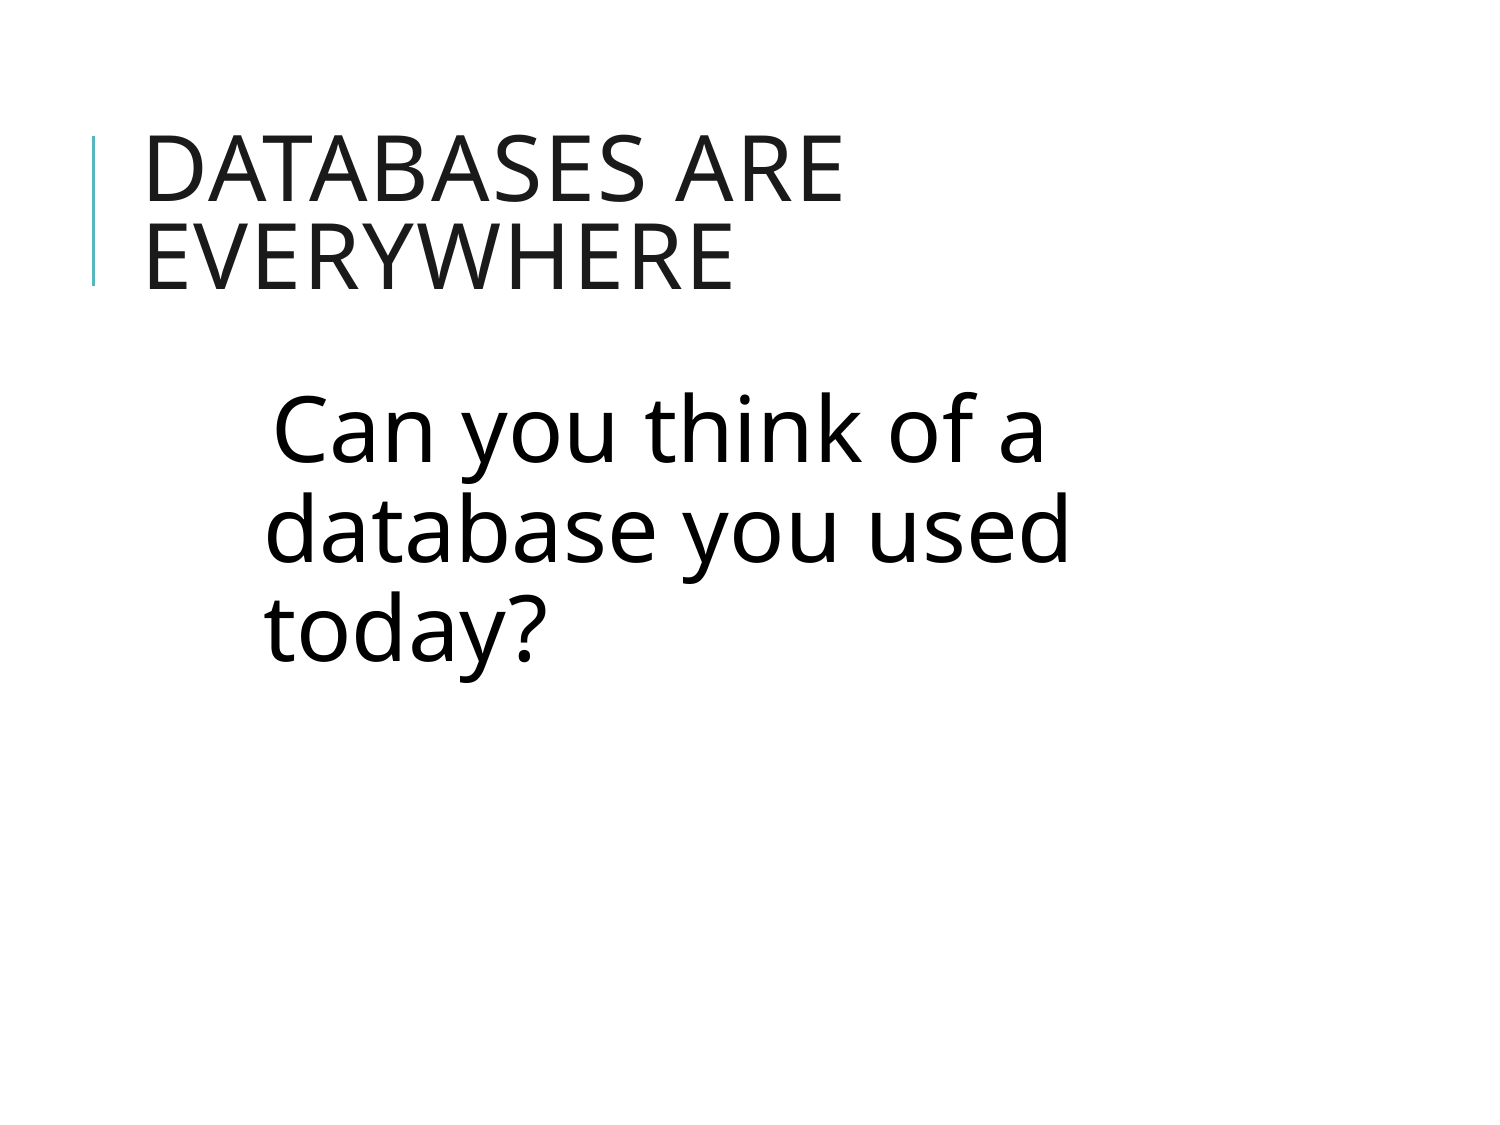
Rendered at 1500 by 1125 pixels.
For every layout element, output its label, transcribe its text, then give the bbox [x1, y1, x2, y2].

list Can you think of a database you used today? [240, 376, 1144, 996]
title Databases are everywhere [126, 96, 1322, 342]
